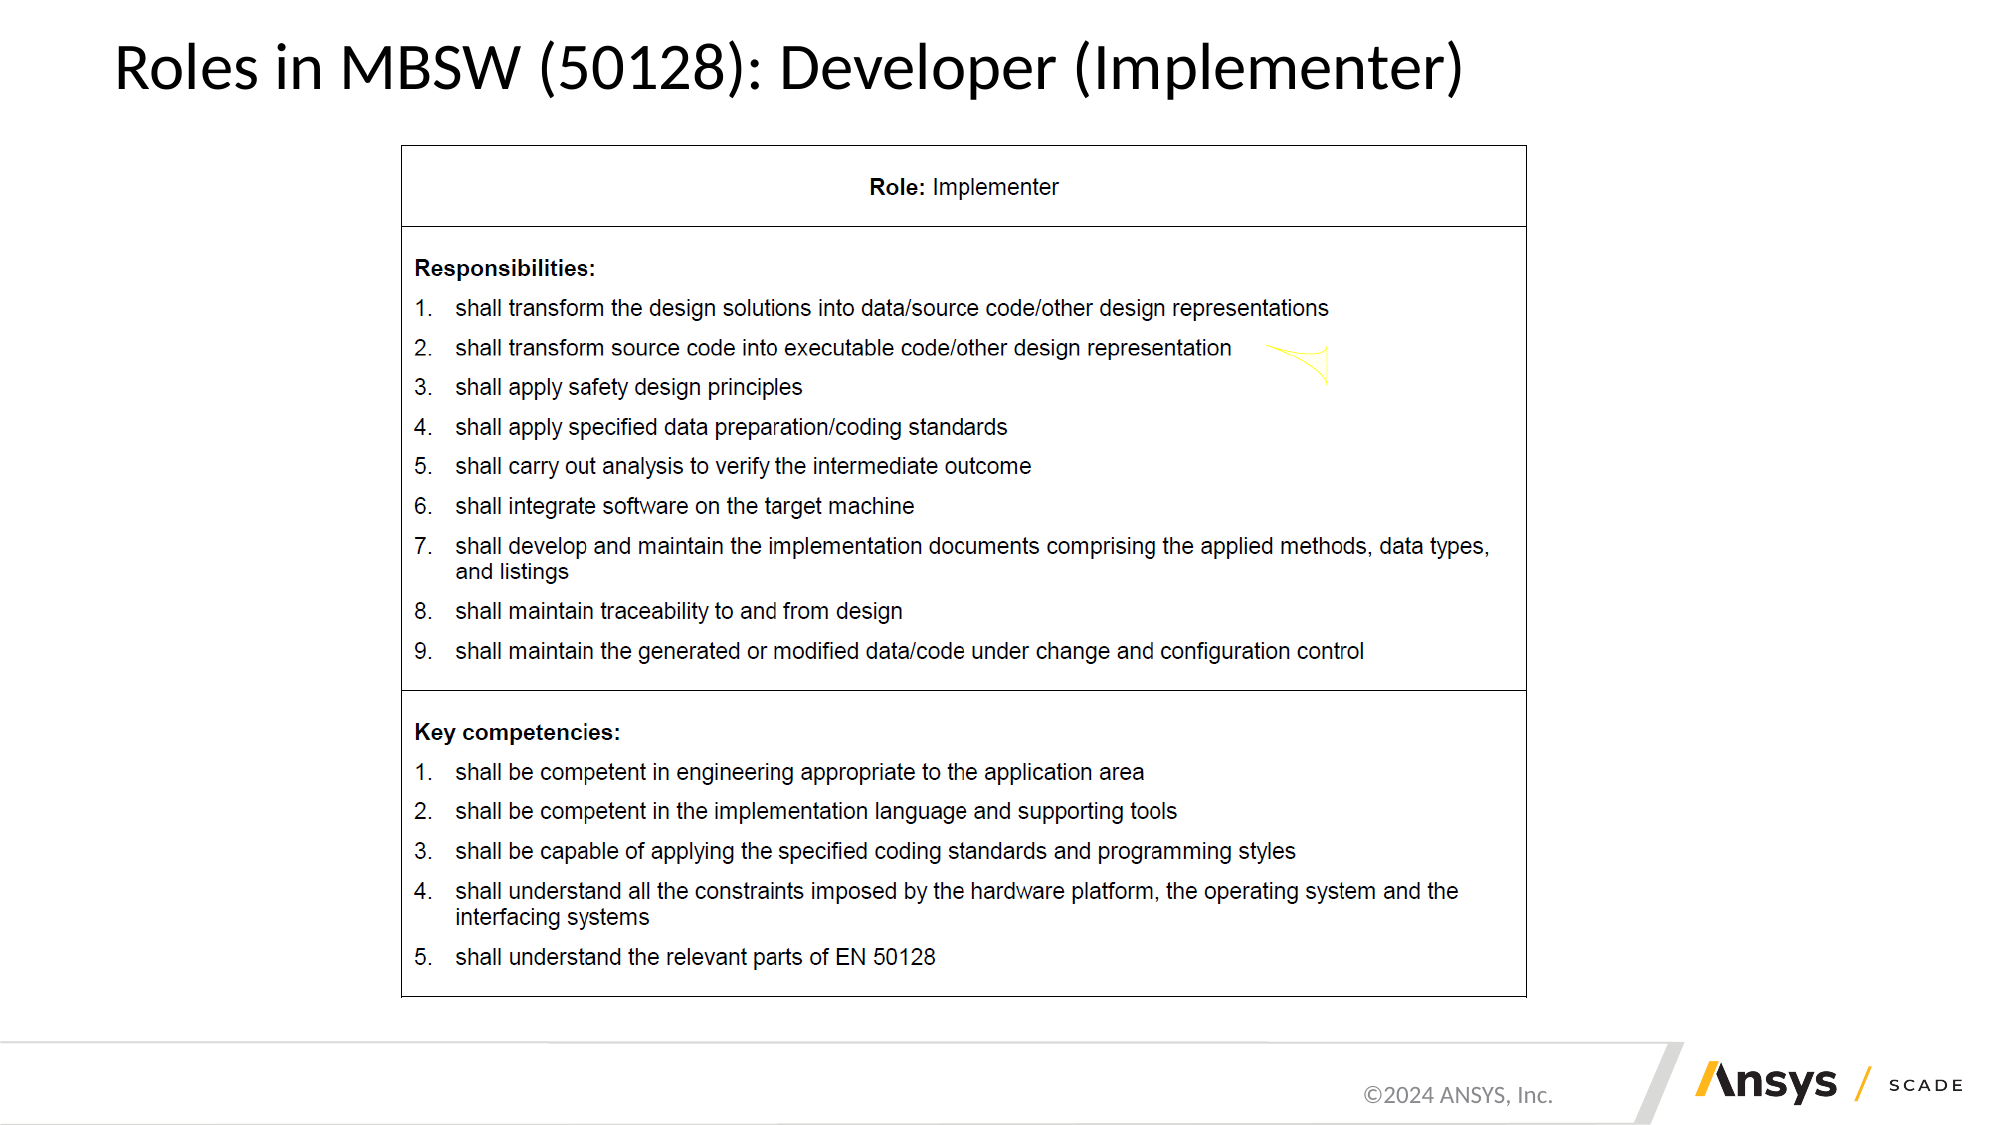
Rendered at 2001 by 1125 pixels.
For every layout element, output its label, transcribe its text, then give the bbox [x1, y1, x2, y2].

picture [0, 0, 2000, 1125]
title Roles in MBSW (50128): Developer (Implementer) [99, 24, 1900, 164]
